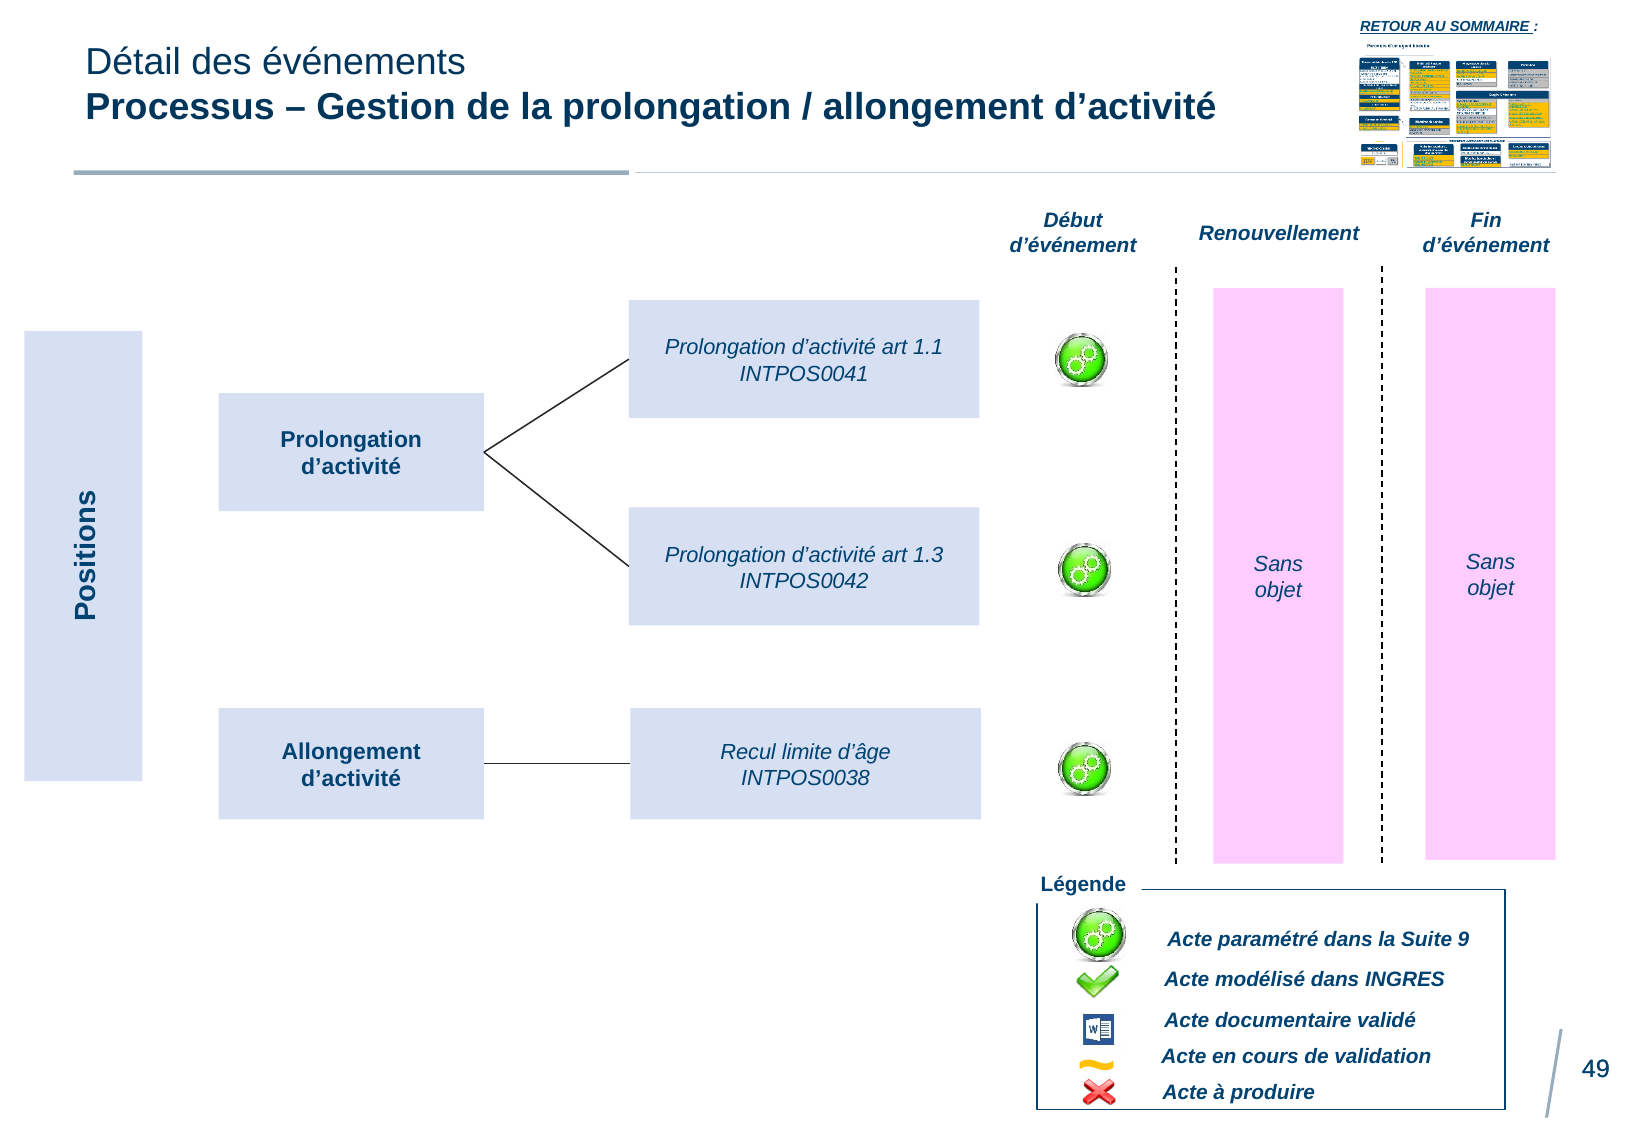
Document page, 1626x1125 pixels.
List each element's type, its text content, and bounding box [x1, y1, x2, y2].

picture [1058, 740, 1111, 796]
picture [1058, 541, 1111, 597]
picture [1055, 331, 1108, 387]
picture [1082, 1079, 1116, 1105]
picture [1067, 906, 1128, 1059]
slide_number 49 [1516, 1044, 1625, 1121]
picture [1359, 40, 1553, 168]
